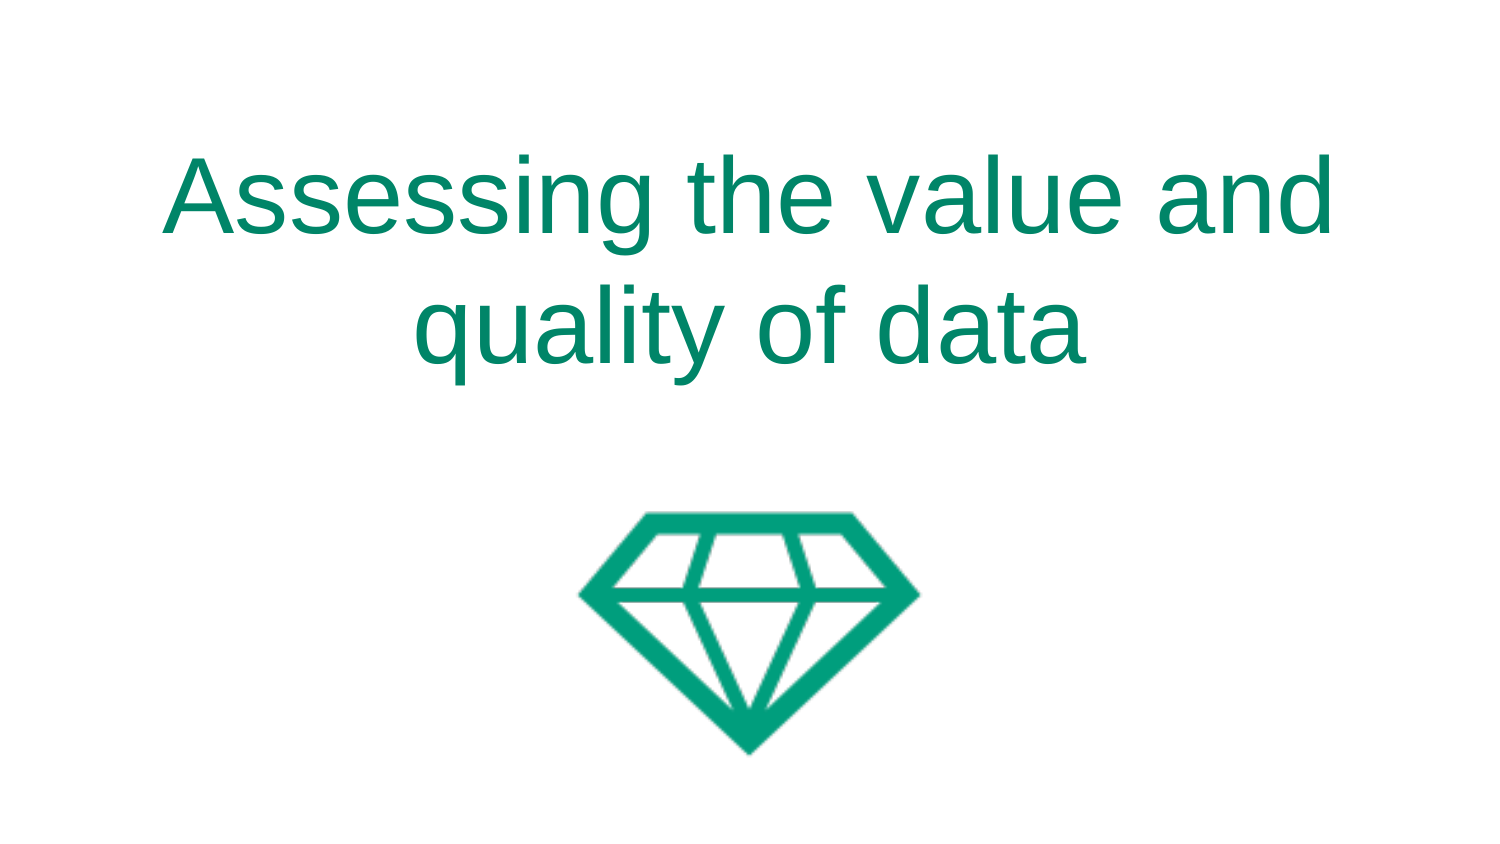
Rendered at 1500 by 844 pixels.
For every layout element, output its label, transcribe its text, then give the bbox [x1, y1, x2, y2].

title Assessing the value and quality of data [51, 63, 1449, 401]
picture [567, 460, 933, 804]
